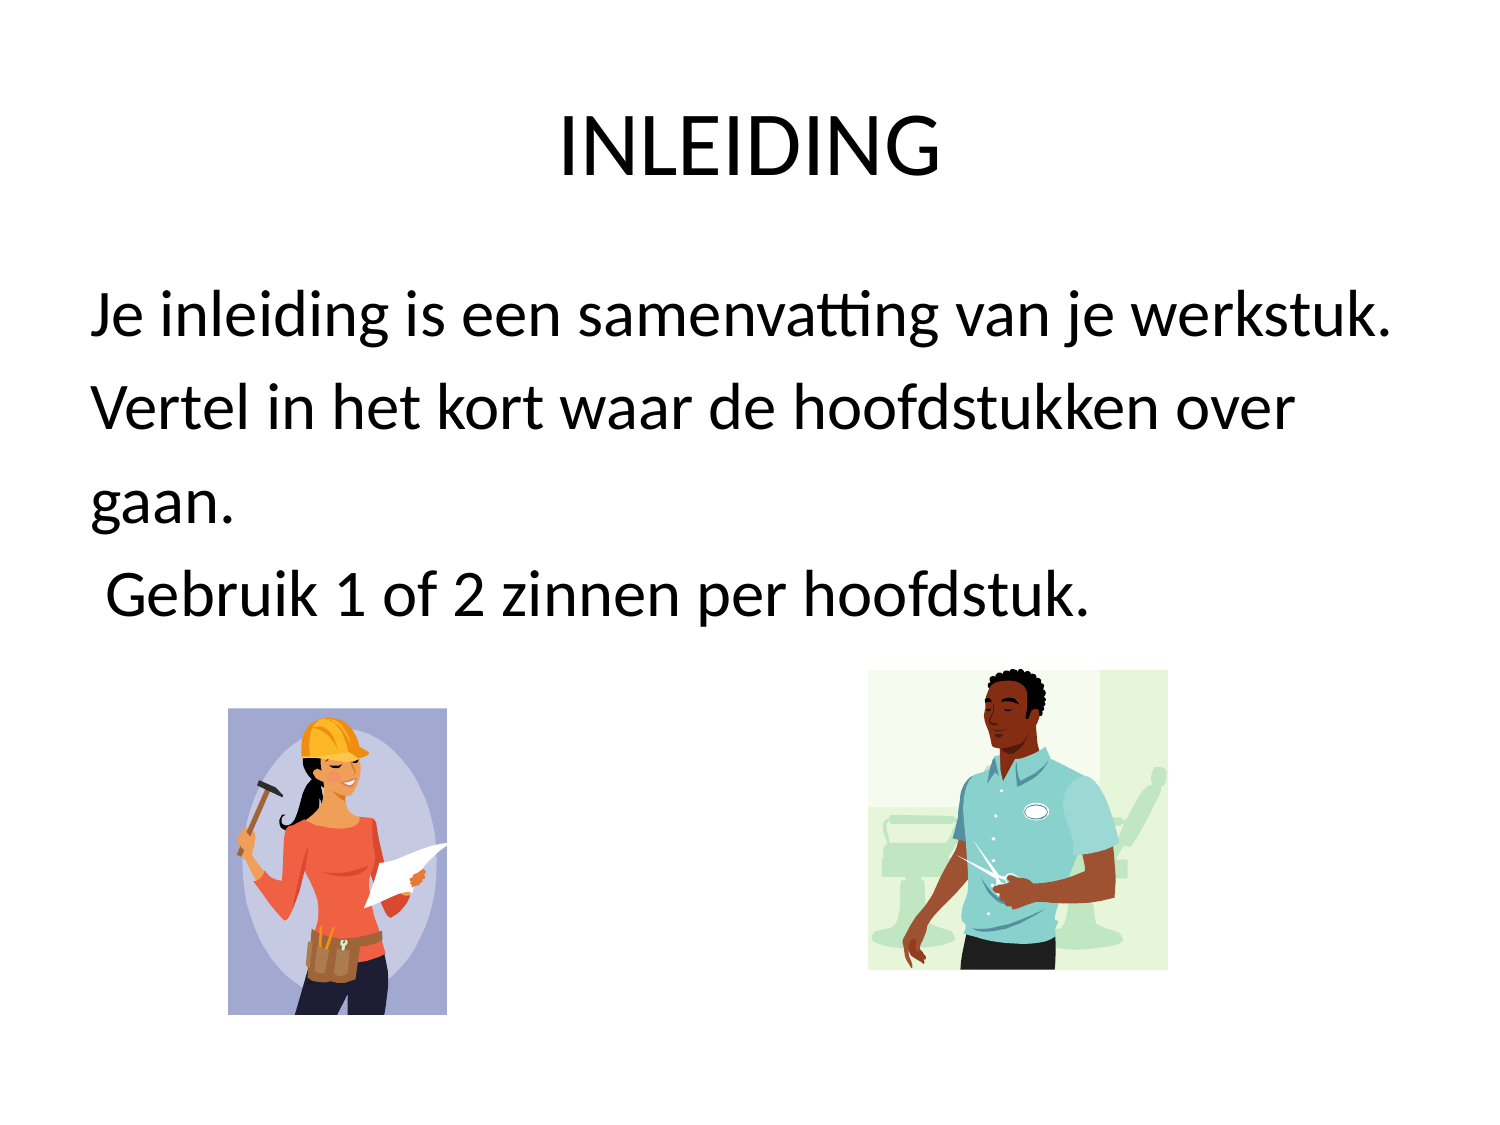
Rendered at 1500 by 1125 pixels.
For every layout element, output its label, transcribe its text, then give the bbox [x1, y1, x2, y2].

title INLEIDING [74, 44, 1426, 233]
picture [222, 702, 453, 1021]
list Je inleiding is een samenvatting van je werkstuk. Vertel in het kort waar de hoofdstukken over gaan. Gebruik 1 of 2 zinnen per hoofdstuk. [74, 262, 1426, 1006]
picture [866, 667, 1170, 971]
